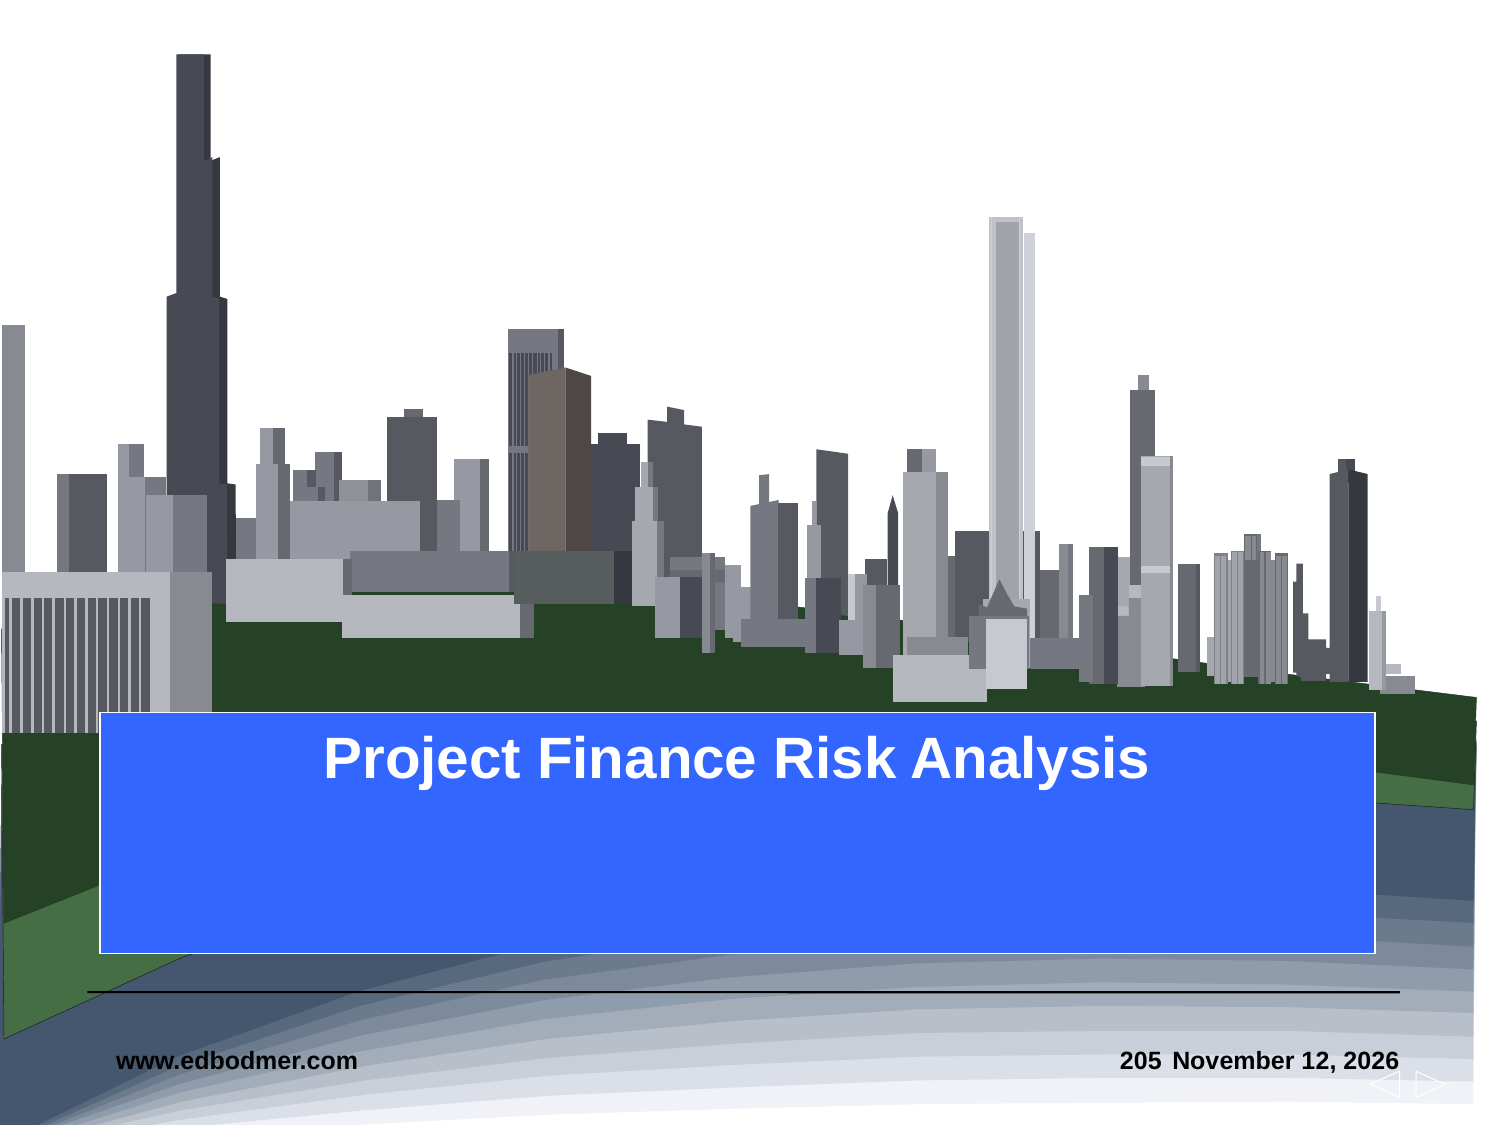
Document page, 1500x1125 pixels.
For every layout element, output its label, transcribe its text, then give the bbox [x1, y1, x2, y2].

title Project Finance Risk Analysis [99, 712, 1376, 954]
